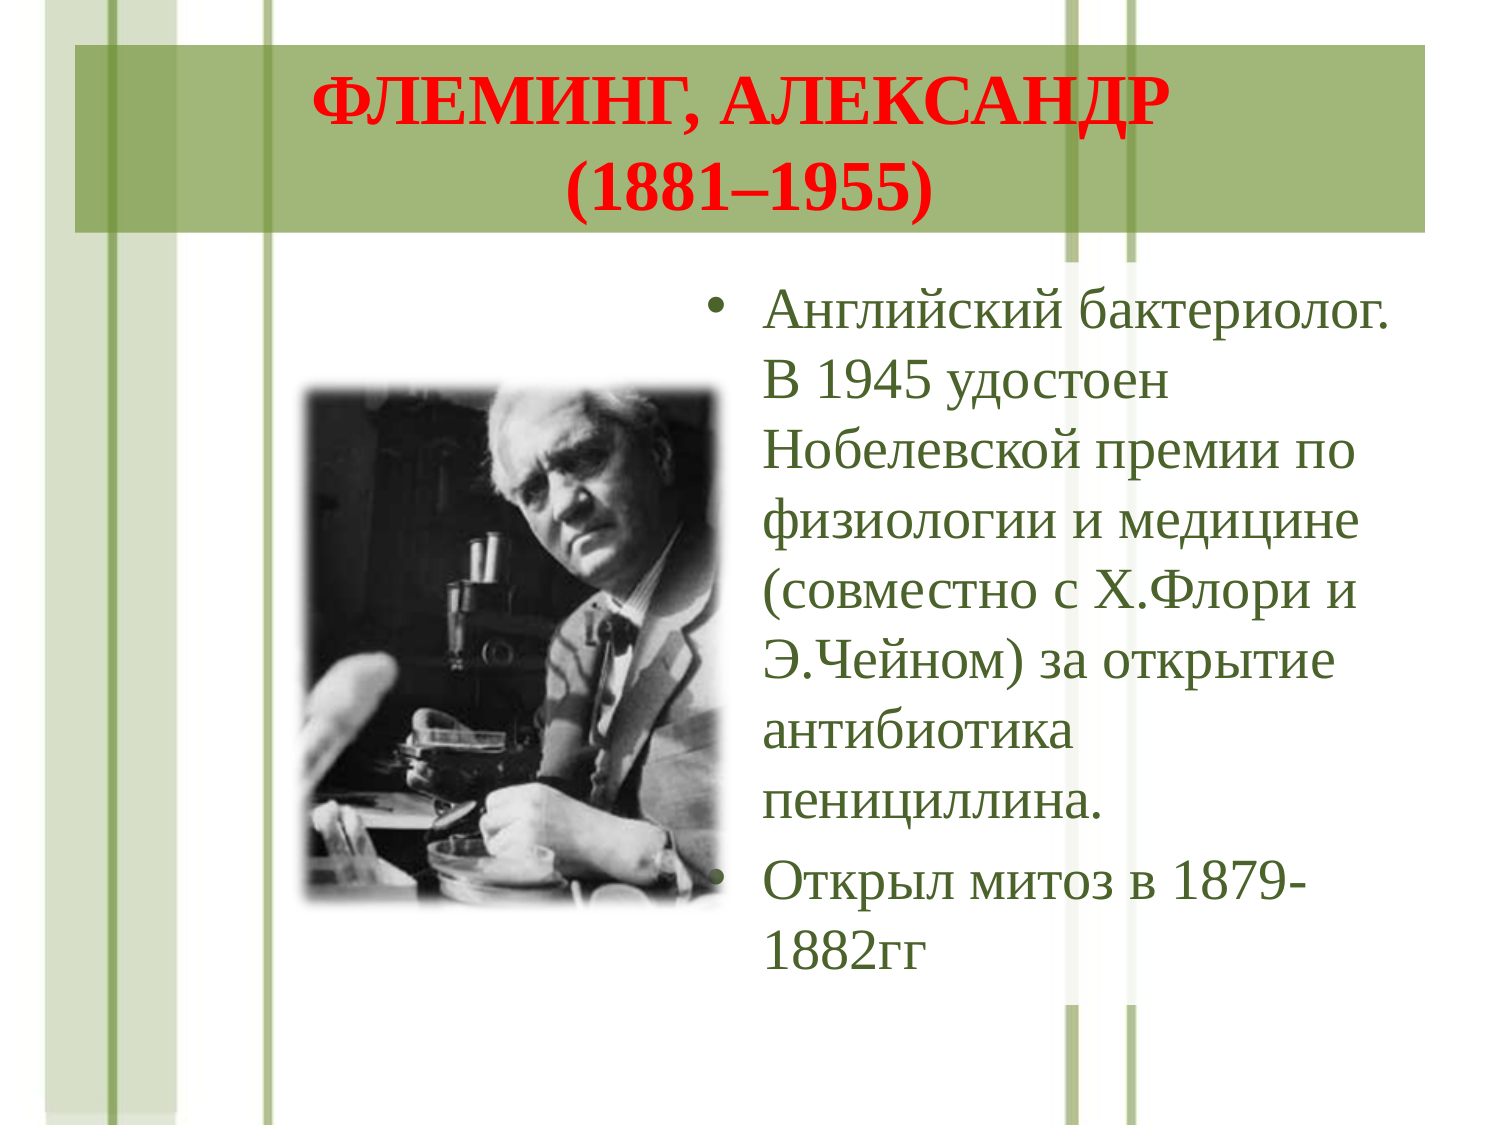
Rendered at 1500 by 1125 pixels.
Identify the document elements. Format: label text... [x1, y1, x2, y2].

list Английский бактериолог. В 1945 удостоен Нобелевской премии по физиологии и медицине (совместно с Х.Флори и Э.Чейном) за открытие антибиотика пенициллина. Открыл митоз в 1879-1882гг [690, 262, 1426, 1006]
title ФЛЕМИНГ, АЛЕКСАНДР (1881–1955) [74, 44, 1426, 233]
picture [0, 0, 1500, 1125]
